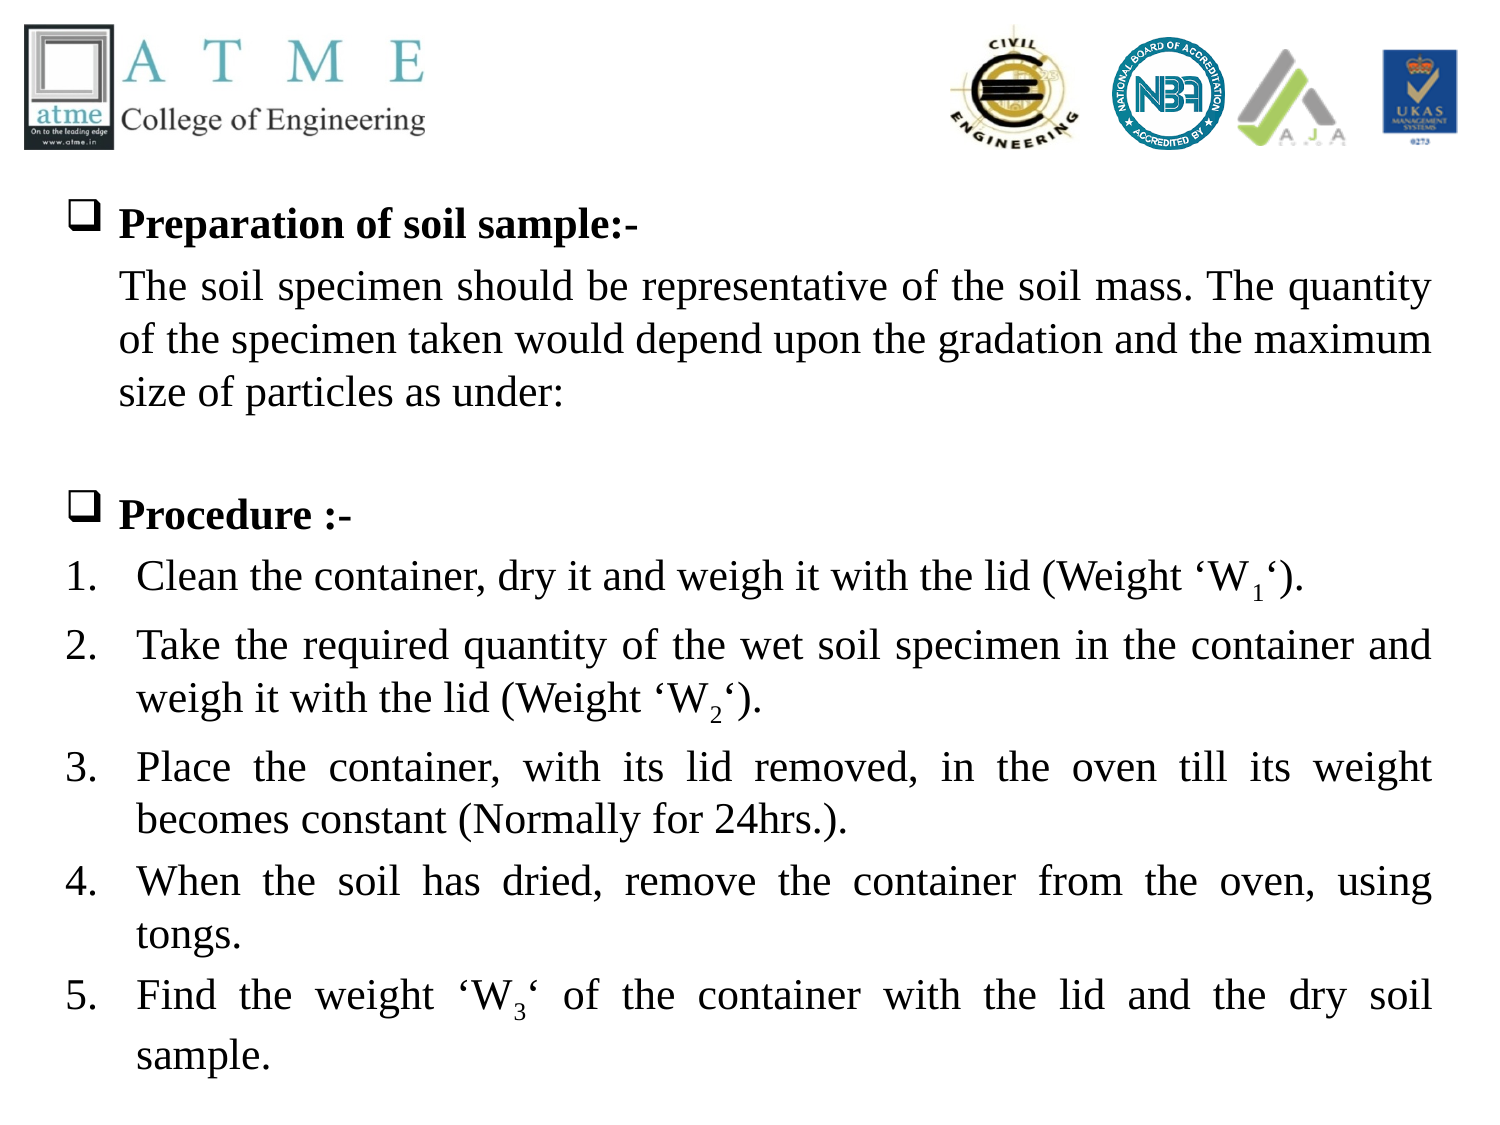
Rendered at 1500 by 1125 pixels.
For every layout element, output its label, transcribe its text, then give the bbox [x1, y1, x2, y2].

list Preparation of soil sample:- The soil specimen should be representative of the soil mass. The quantity of the specimen taken would depend upon the gradation and the maximum size of particles as under: Procedure :- Clean the container, dry it and weigh it with the lid (Weight ‘W1‘). Take the required quantity of the wet soil specimen in the container and weigh it with the lid (Weight ‘W2‘). Place the container, with its lid removed, in the oven till its weight becomes constant (Normally for 24hrs.). When the soil has dried, remove the container from the oven, using tongs. Find the weight ‘W3‘ of the container with the lid and the dry soil sample. [50, 187, 1450, 1088]
picture [1112, 37, 1213, 150]
picture [1209, 103, 1218, 120]
picture [1237, 49, 1458, 146]
picture [24, 24, 425, 150]
picture [1179, 37, 1225, 79]
picture [950, 24, 1080, 150]
picture [1184, 109, 1225, 150]
